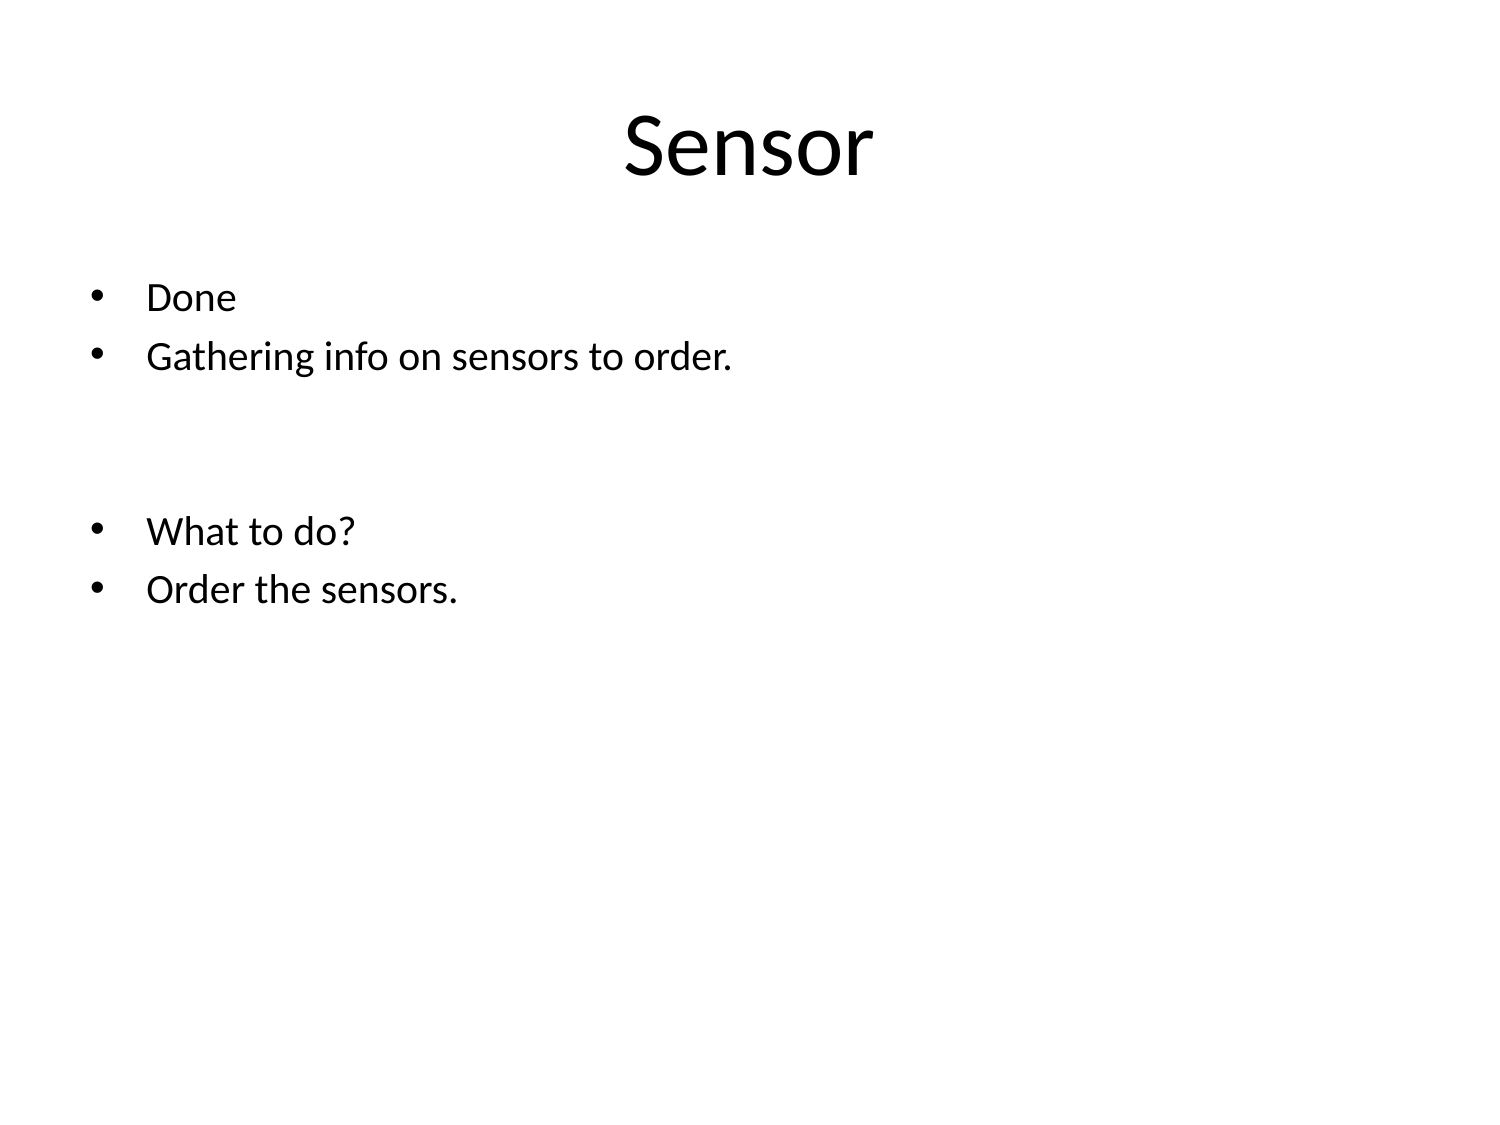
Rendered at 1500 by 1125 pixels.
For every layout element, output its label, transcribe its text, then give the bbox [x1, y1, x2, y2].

list Done Gathering info on sensors to order. What to do? Order the sensors. [75, 262, 1425, 1005]
title Sensor [75, 45, 1425, 233]
